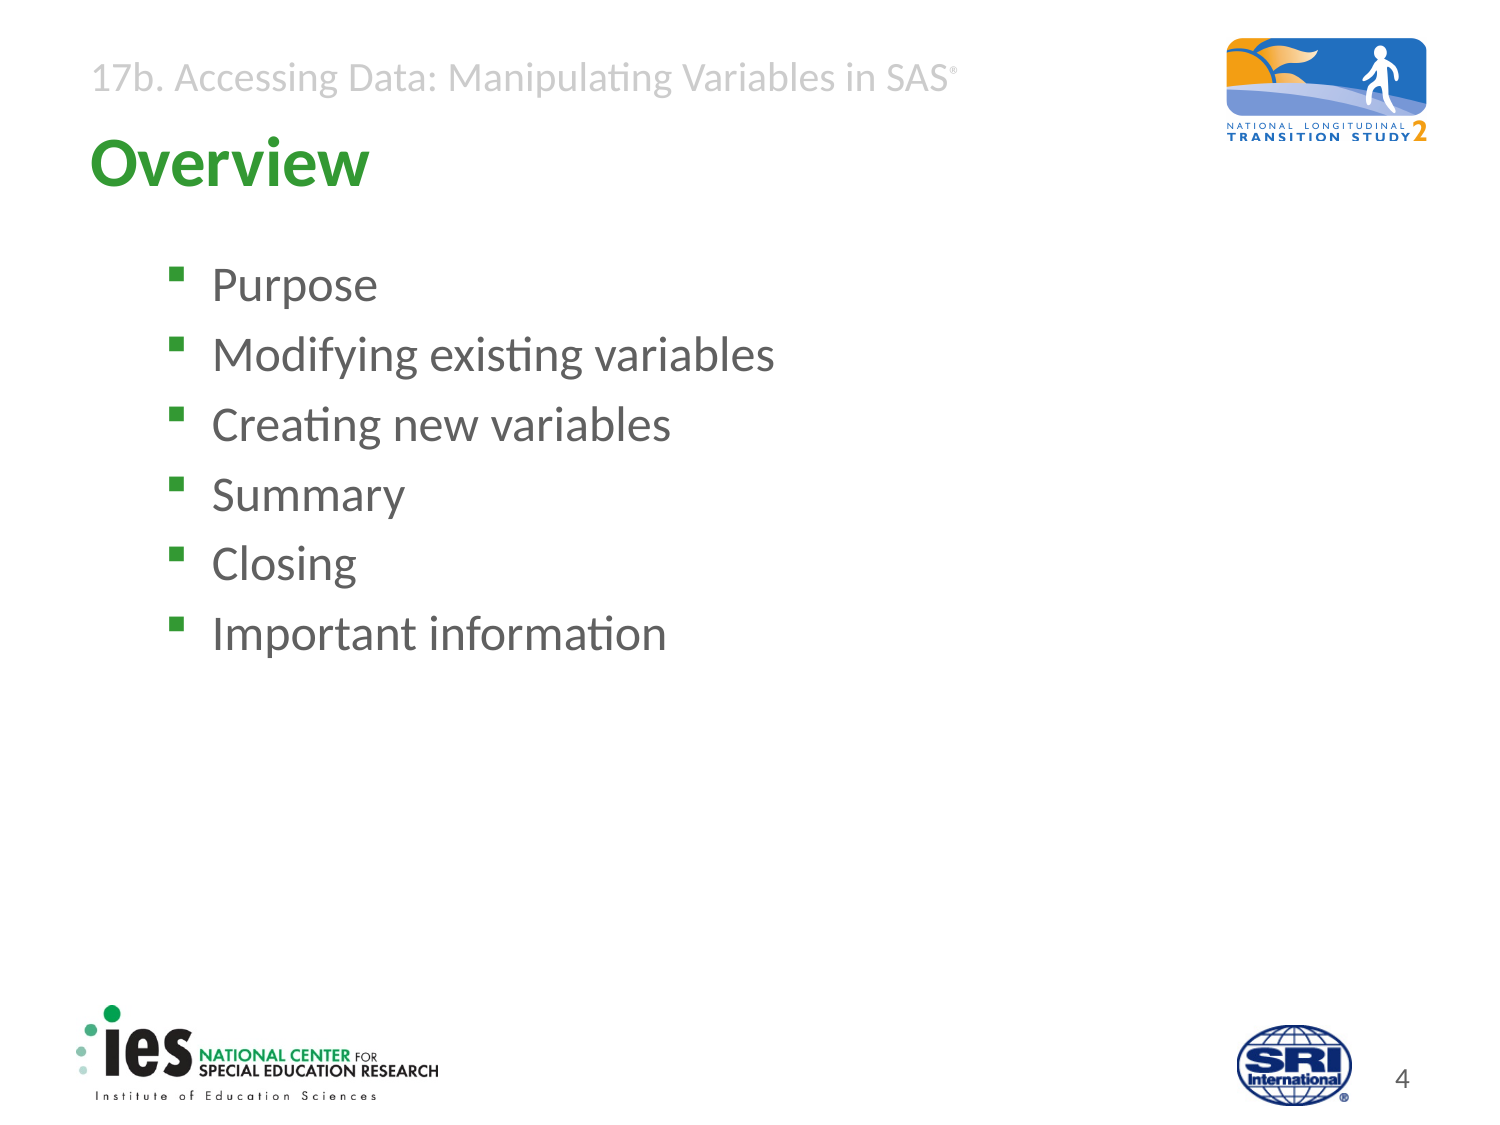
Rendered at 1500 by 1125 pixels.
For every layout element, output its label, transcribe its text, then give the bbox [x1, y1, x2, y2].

list Purpose Modifying existing variables Creating new variables Summary Closing Important information [74, 243, 1426, 987]
title Overview [74, 90, 1426, 226]
picture [1237, 1025, 1352, 1106]
slide_number 3 [1321, 1051, 1426, 1125]
picture [76, 1005, 438, 1100]
